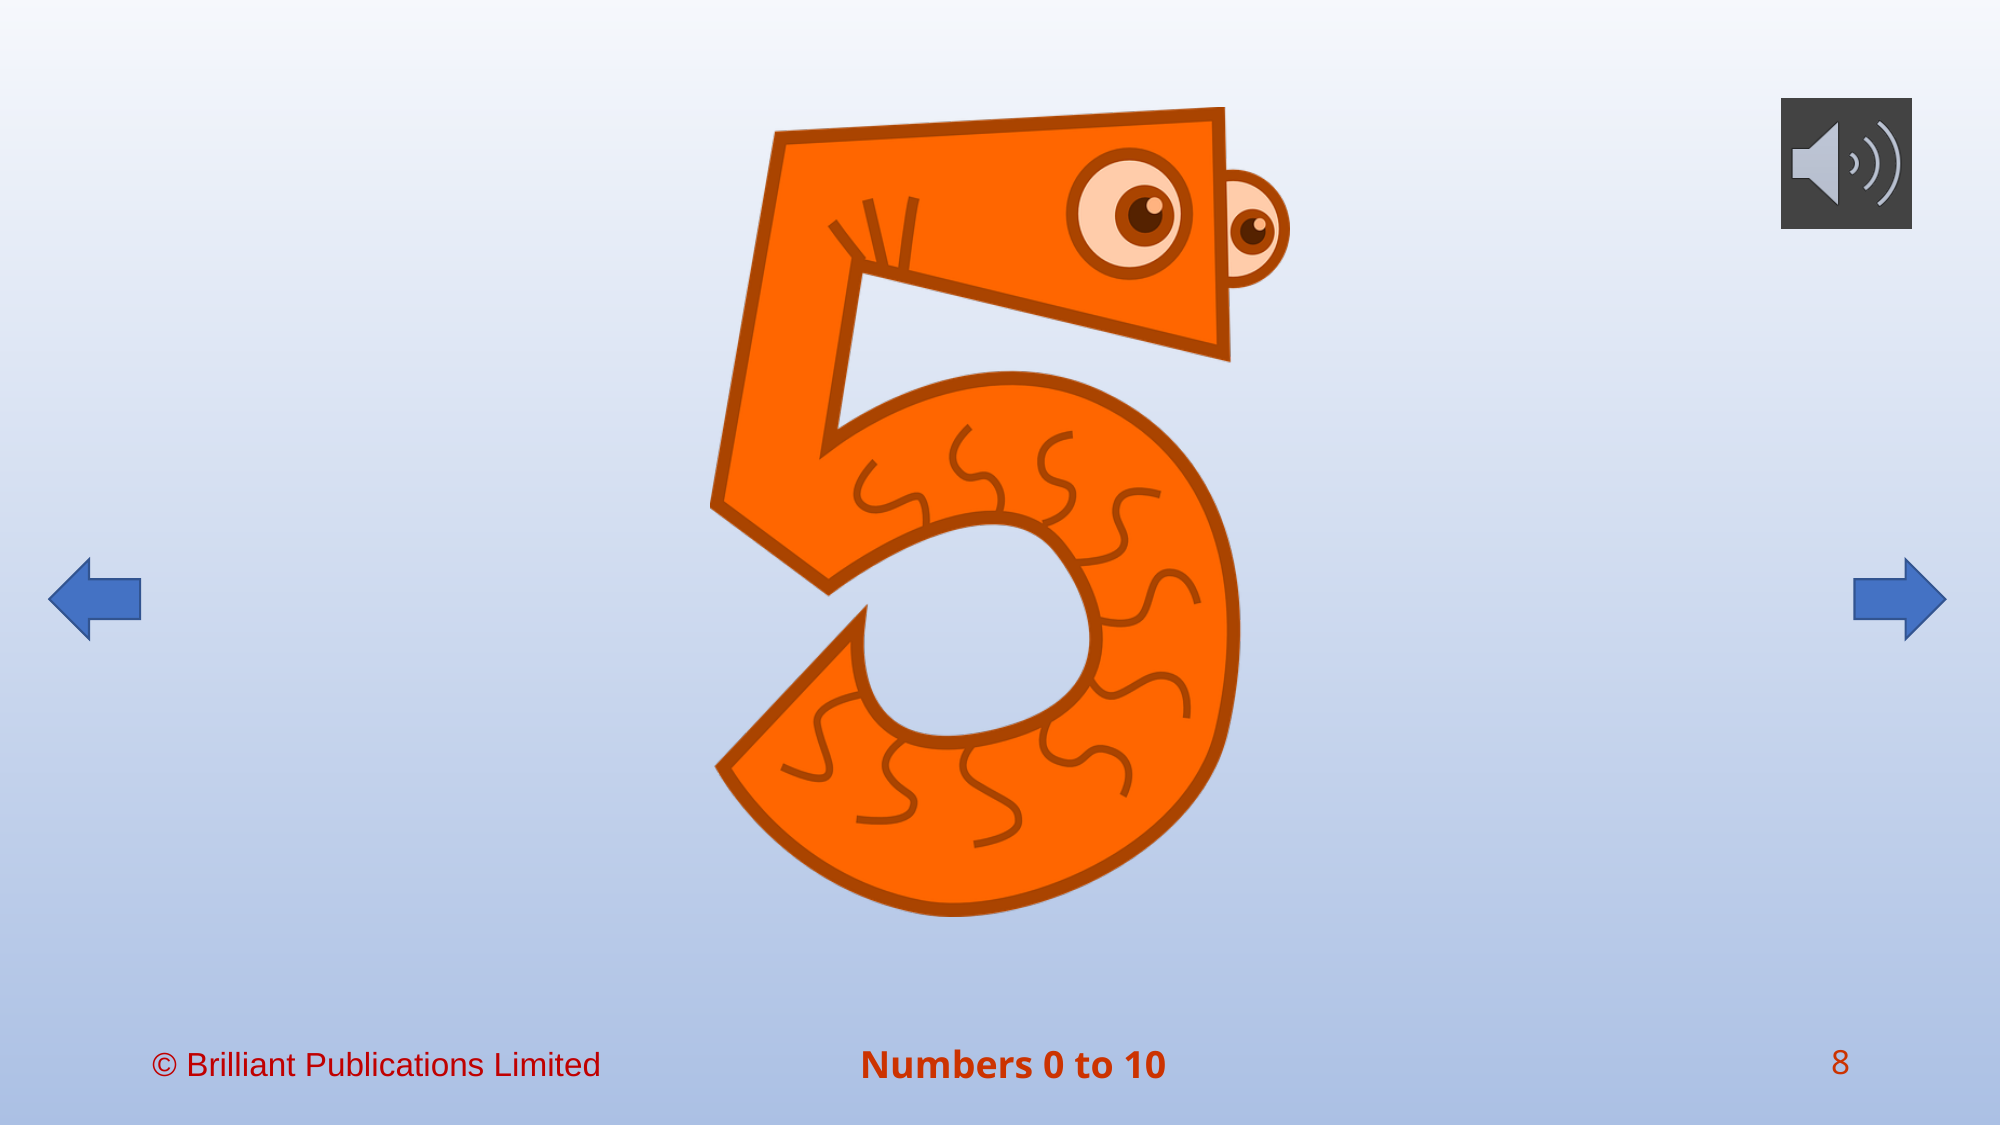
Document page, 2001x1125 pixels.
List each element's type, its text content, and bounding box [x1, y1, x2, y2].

picture [710, 107, 1290, 917]
slide_number Numbers 0 to 10 [788, 1033, 1239, 1094]
footer © Brilliant Publications Limited [137, 1033, 788, 1094]
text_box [1779, 96, 1914, 231]
slide_number 8 [1415, 1033, 1866, 1094]
